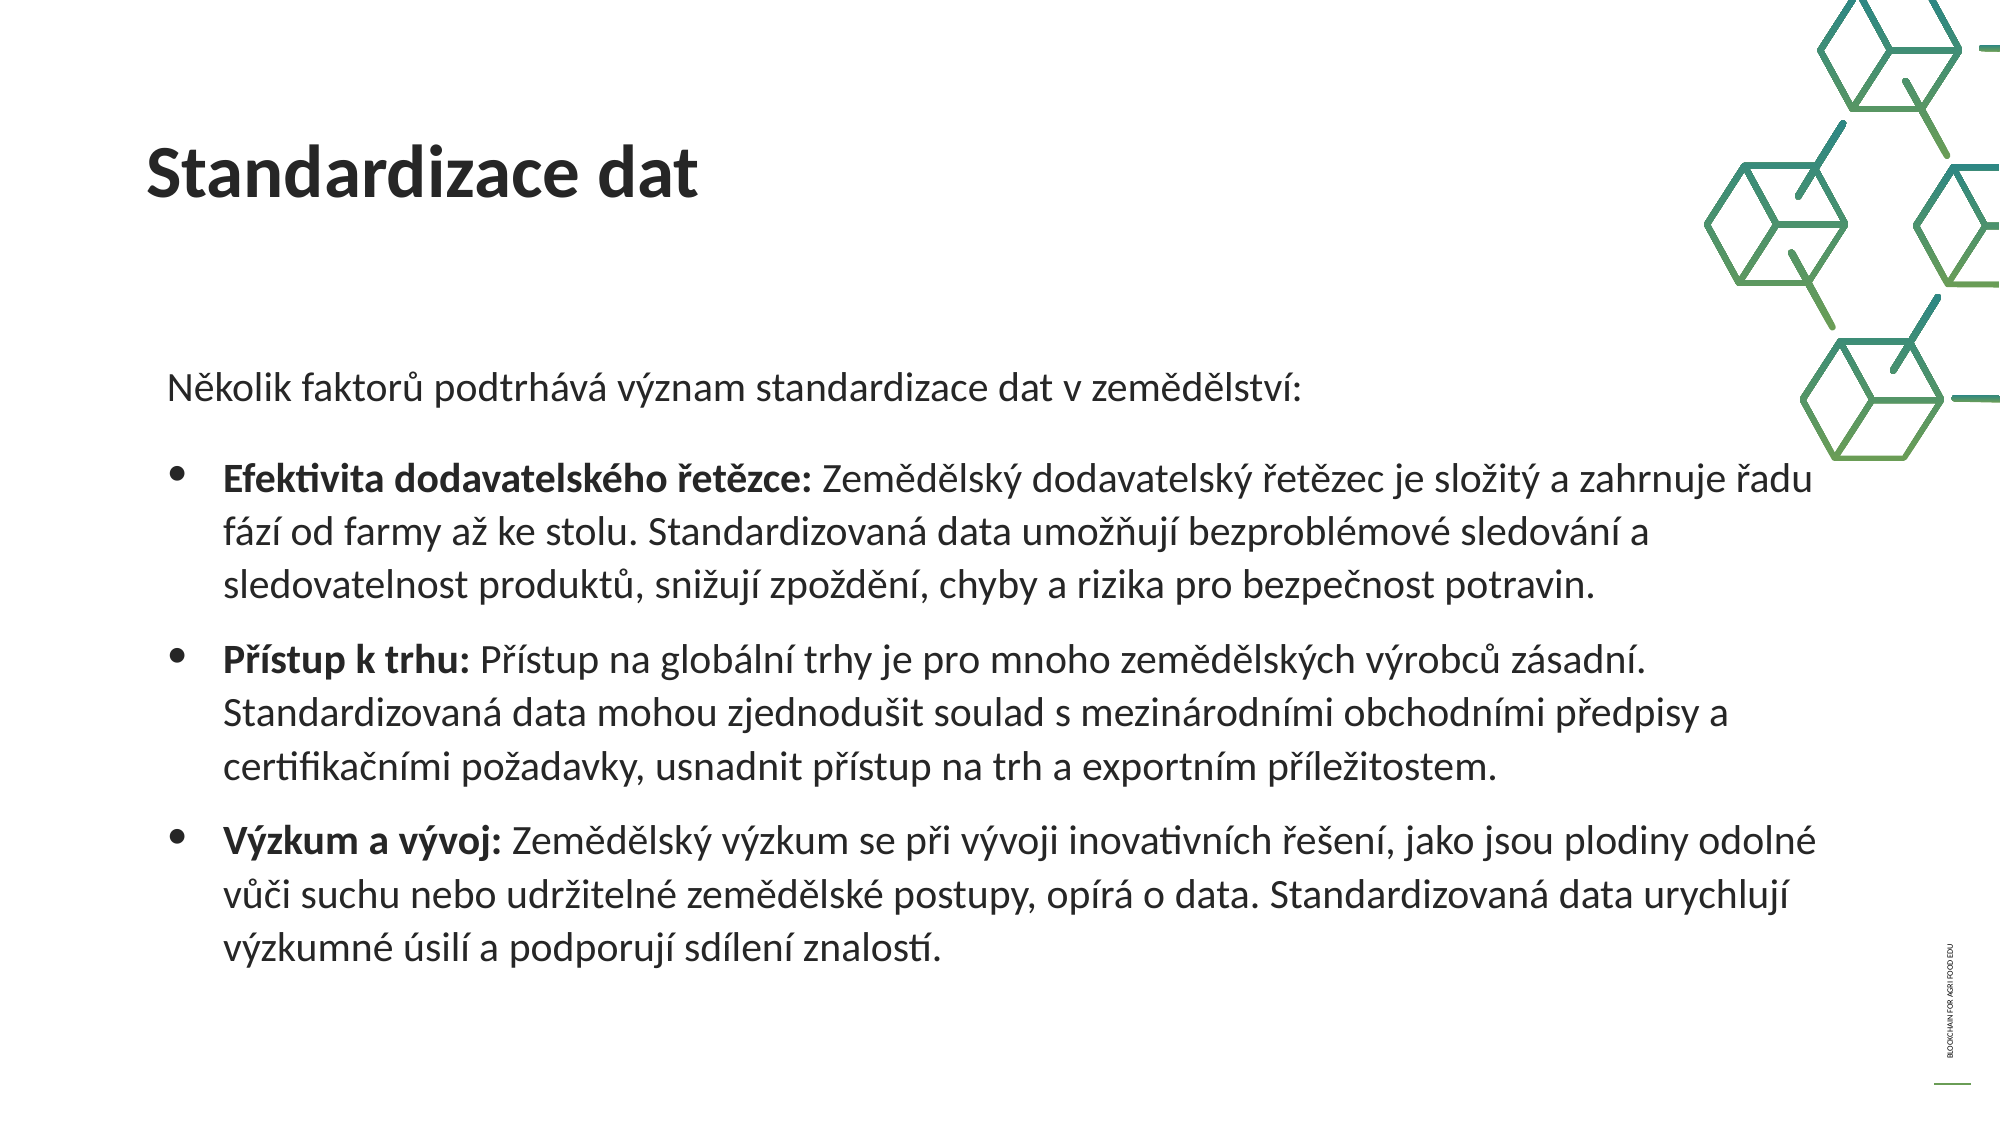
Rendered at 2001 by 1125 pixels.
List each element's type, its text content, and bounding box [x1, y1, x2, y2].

list Několik faktorů podtrhává význam standardizace dat v zemědělství: Efektivita dodavatelského řetězce: Zemědělský dodavatelský řetězec je složitý a zahrnuje řadu fází od farmy až ke stolu. Standardizovaná data umožňují bezproblémové sledování a sledovatelnost produktů, snižují zpoždění, chyby a rizika pro bezpečnost potravin. Přístup k trhu: Přístup na globální trhy je pro mnoho zemědělských výrobců zásadní. Standardizovaná data mohou zjednodušit soulad s mezinárodními obchodními předpisy a certifikačními požadavky, usnadnit přístup na trh a exportním příležitostem. Výzkum a vývoj: Zemědělský výzkum se při vývoji inovativních řešení, jako jsou plodiny odolné vůči suchu nebo udržitelné zemědělské postupy, opírá o data. Standardizovaná data urychlují výzkumné úsilí a podporují sdílení znalostí. [151, 348, 1890, 980]
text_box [1703, 0, 2000, 462]
list Standardizace dat [130, 124, 1698, 337]
